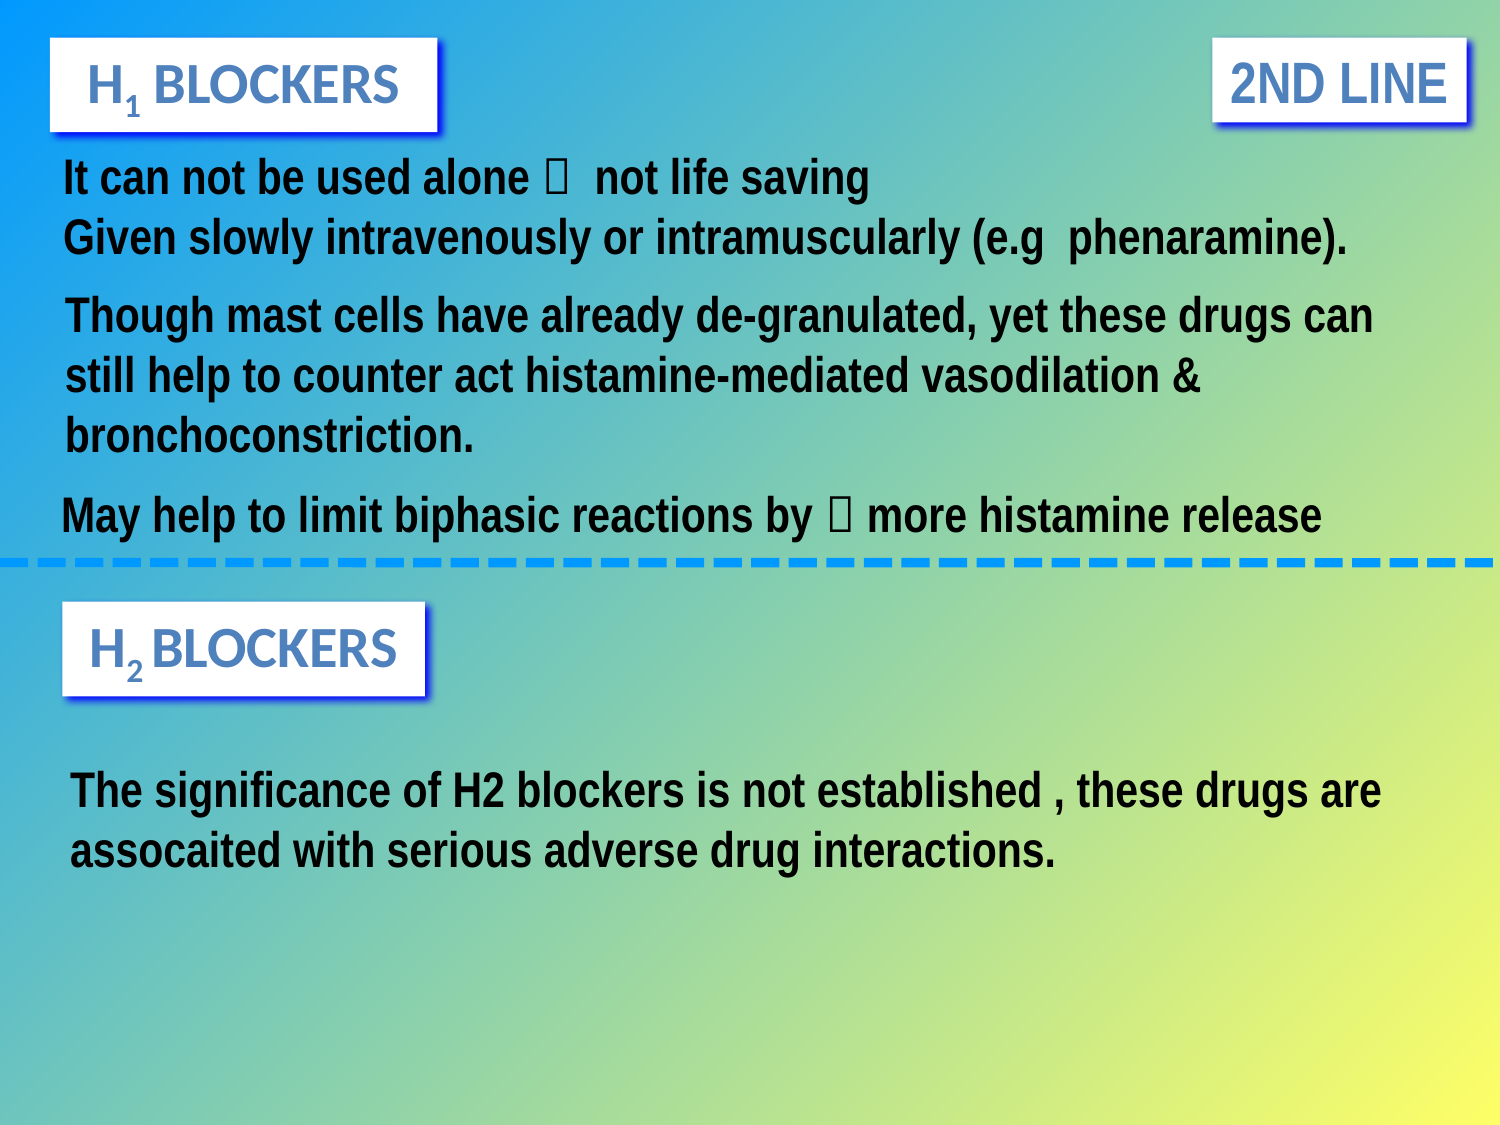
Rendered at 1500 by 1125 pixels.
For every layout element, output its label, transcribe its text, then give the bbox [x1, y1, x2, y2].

text_box H2 Blockers [62, 601, 425, 697]
text_box The significance of H2 blockers is not established , these drugs are assocaited with serious adverse drug interactions. [55, 749, 1463, 885]
text_box Though mast cells have already de-granulated, yet these drugs can still help to counter act histamine-mediated vasodilation & bronchoconstriction. [50, 274, 1450, 470]
text_box It can not be used alone  not life saving Given slowly intravenously or intramuscularly (e.g phenaramine). [48, 137, 1413, 273]
text_box H1 BLOCKERS [49, 37, 438, 133]
text_box 2ND Line [1212, 37, 1467, 123]
text_box May help to limit biphasic reactions by  more histamine release [46, 474, 1447, 550]
